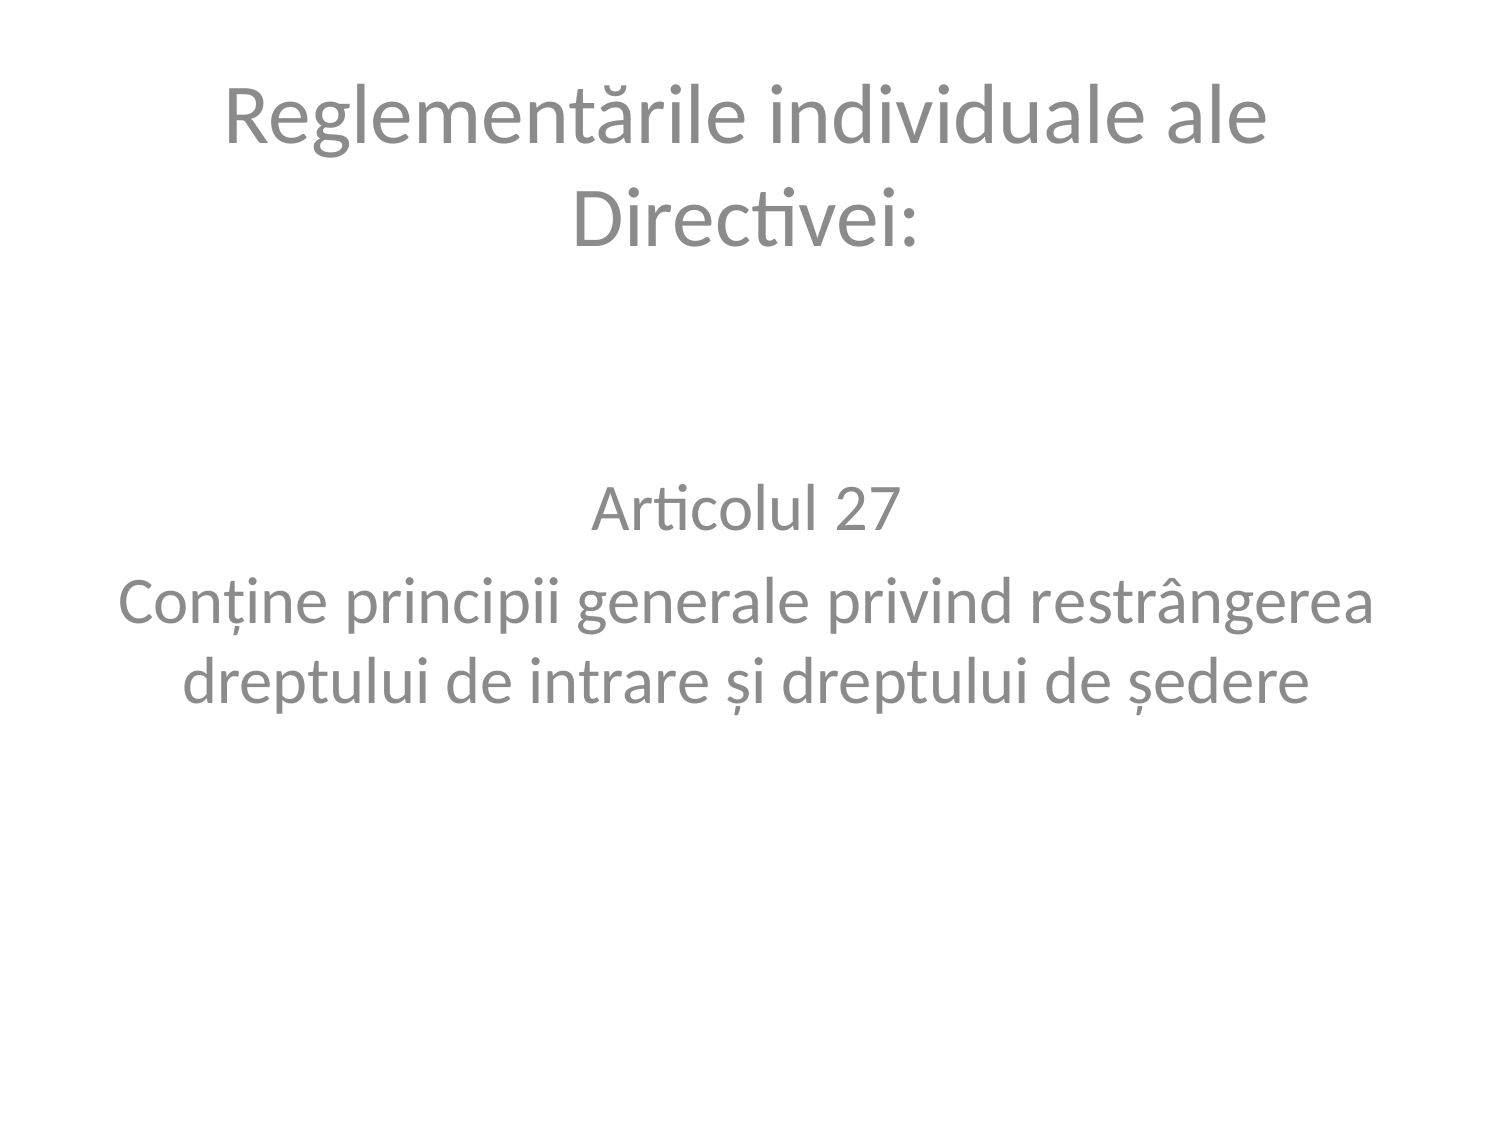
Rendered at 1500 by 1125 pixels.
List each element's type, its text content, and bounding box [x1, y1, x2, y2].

subtitle Reglementările individuale ale Directivei: Articolul 27 Conține principii generale privind restrângerea dreptului de intrare și dreptului de ședere [48, 50, 1446, 1063]
